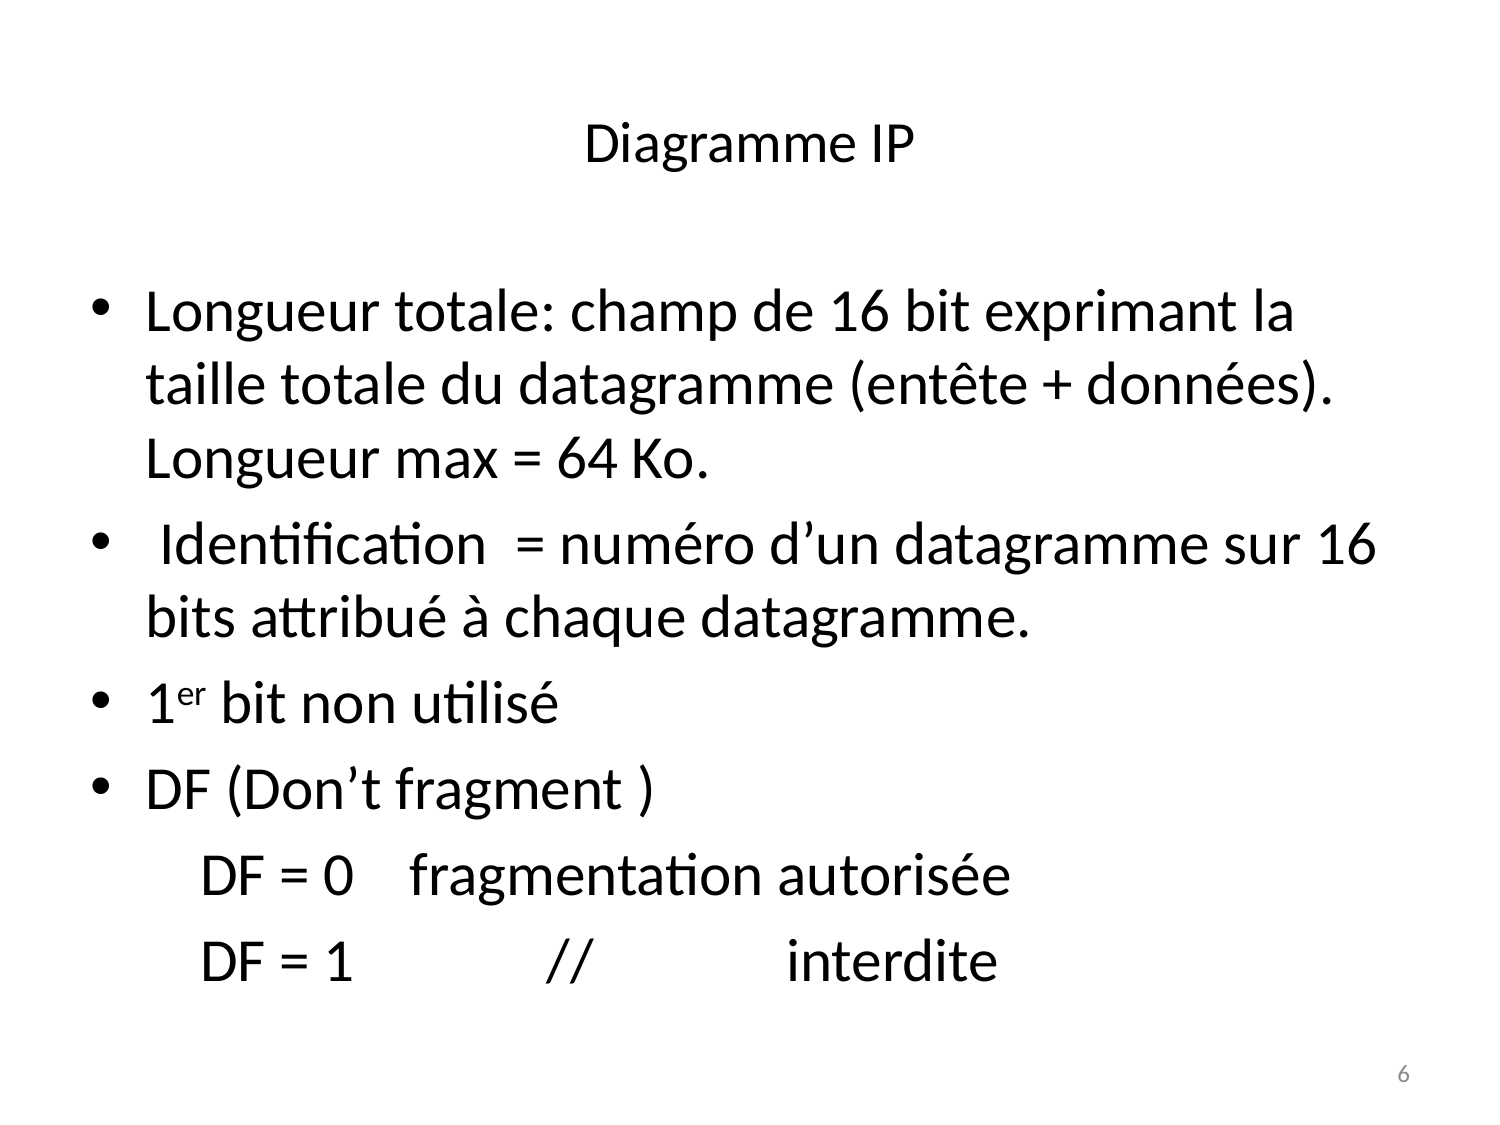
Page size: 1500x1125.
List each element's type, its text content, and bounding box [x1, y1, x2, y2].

title Diagramme IP [75, 45, 1425, 233]
slide_number 6 [1074, 1042, 1425, 1103]
list Longueur totale: champ de 16 bit exprimant la taille totale du datagramme (entête + données). Longueur max = 64 Ko. Identification = numéro d’un datagramme sur 16 bits attribué à chaque datagramme. 1er bit non utilisé DF (Don’t fragment ) DF = 0 fragmentation autorisée DF = 1 // interdite [75, 262, 1425, 1005]
